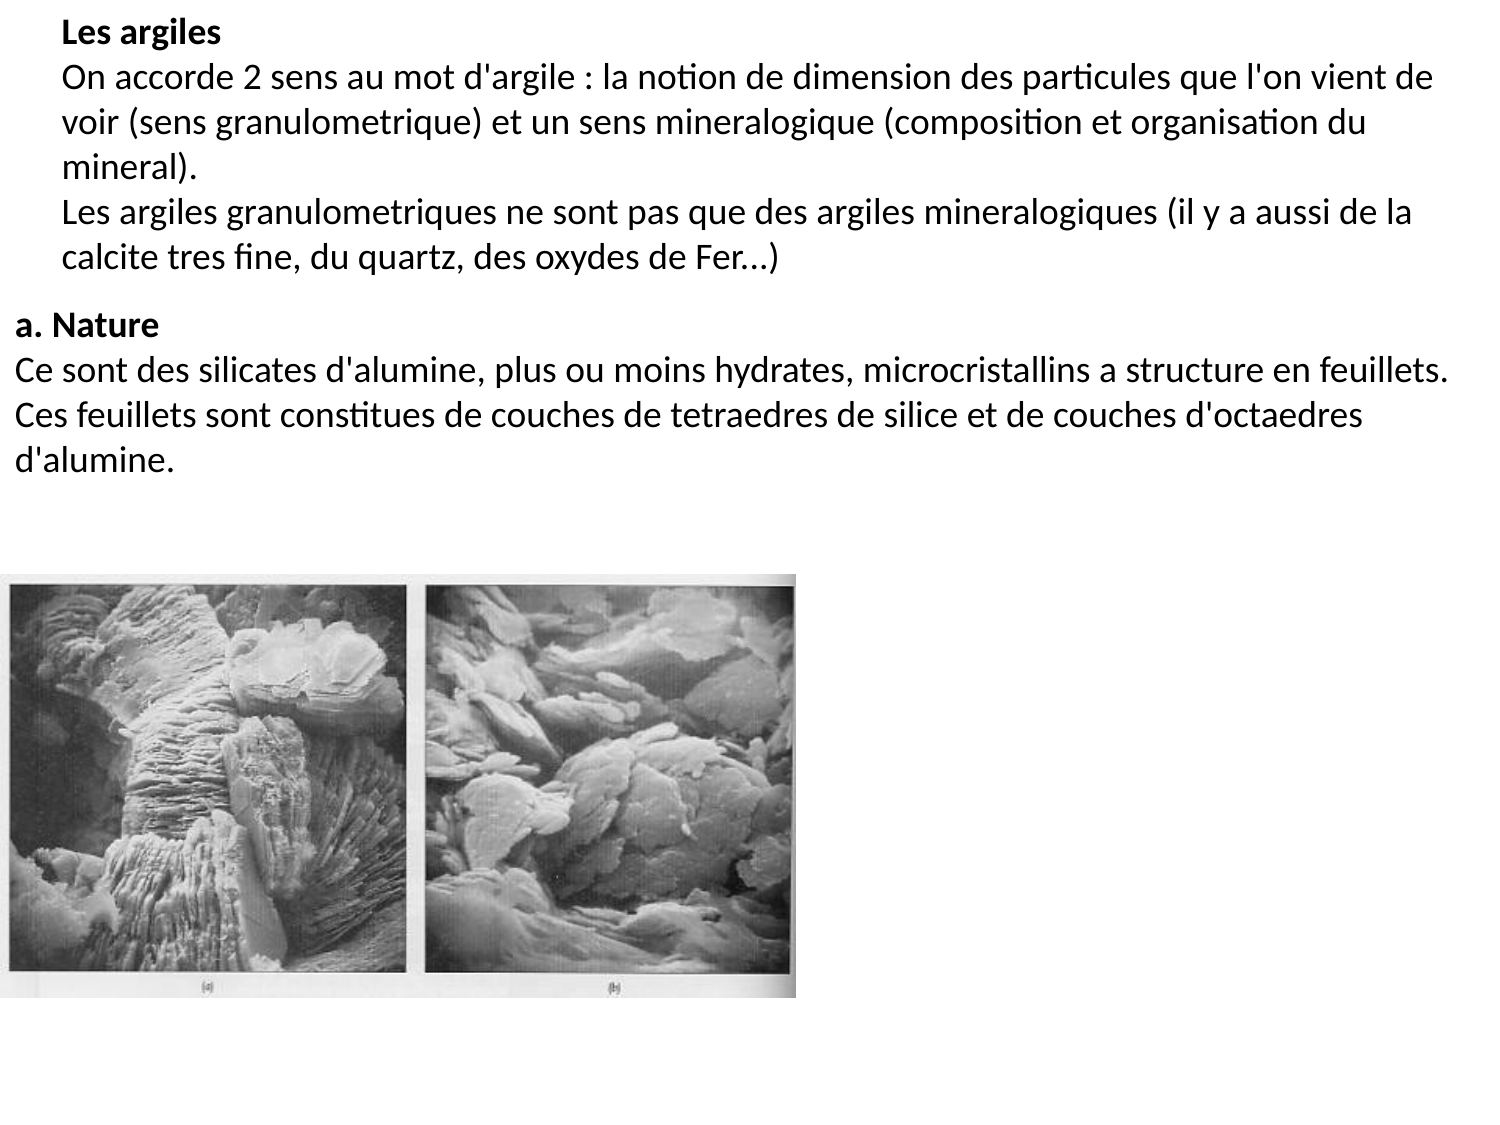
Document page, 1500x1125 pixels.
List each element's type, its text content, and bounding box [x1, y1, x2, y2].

text_box a. Nature Ce sont des silicates d'alumine, plus ou moins hydrates, microcristallins a structure en feuillets. Ces feuillets sont constitues de couches de tetraedres de silice et de couches d'octaedres d'alumine. [0, 292, 1500, 488]
text_box Les argiles On accorde 2 sens au mot d'argile : la notion de dimension des particules que l'on vient de voir (sens granulometrique) et un sens mineralogique (composition et organisation du mineral). Les argiles granulometriques ne sont pas que des argiles mineralogiques (il y a aussi de la calcite tres fine, du quartz, des oxydes de Fer...) [46, 0, 1500, 285]
picture [0, 573, 796, 998]
